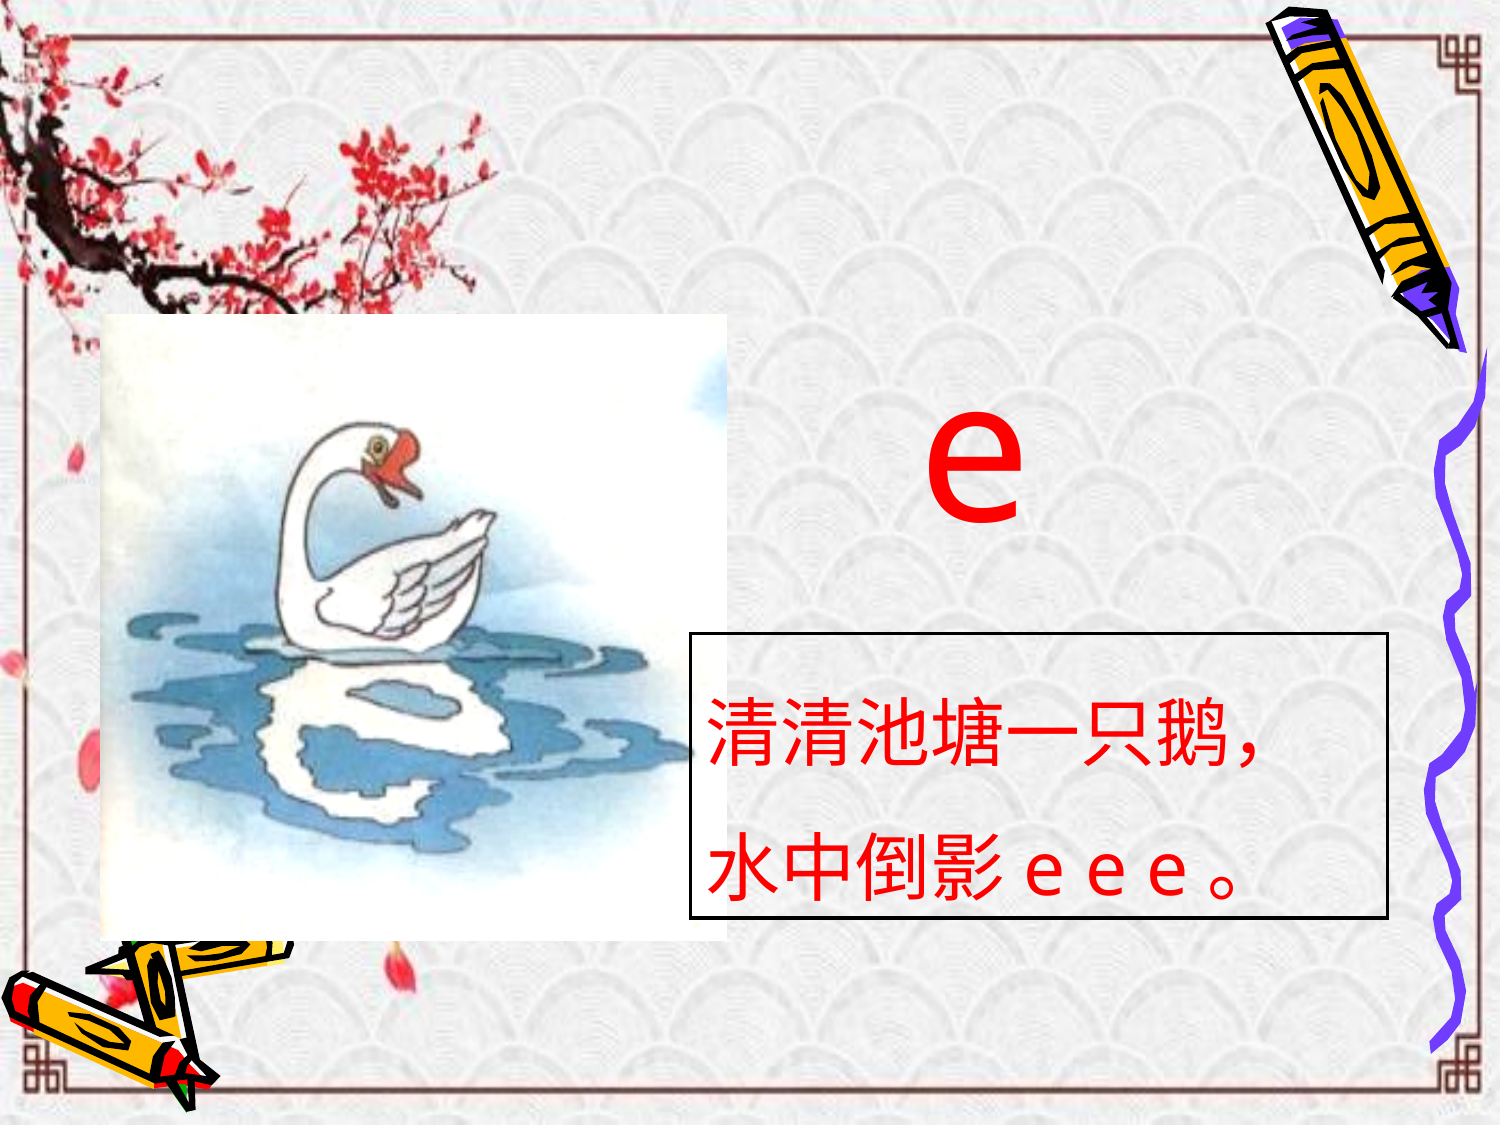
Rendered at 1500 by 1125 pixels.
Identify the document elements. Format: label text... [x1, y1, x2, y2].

text_box 清清池塘一只鹅， 水中倒影e e e。 [731, 633, 1388, 918]
picture [0, 0, 1500, 1125]
text_box e [903, 314, 1093, 569]
